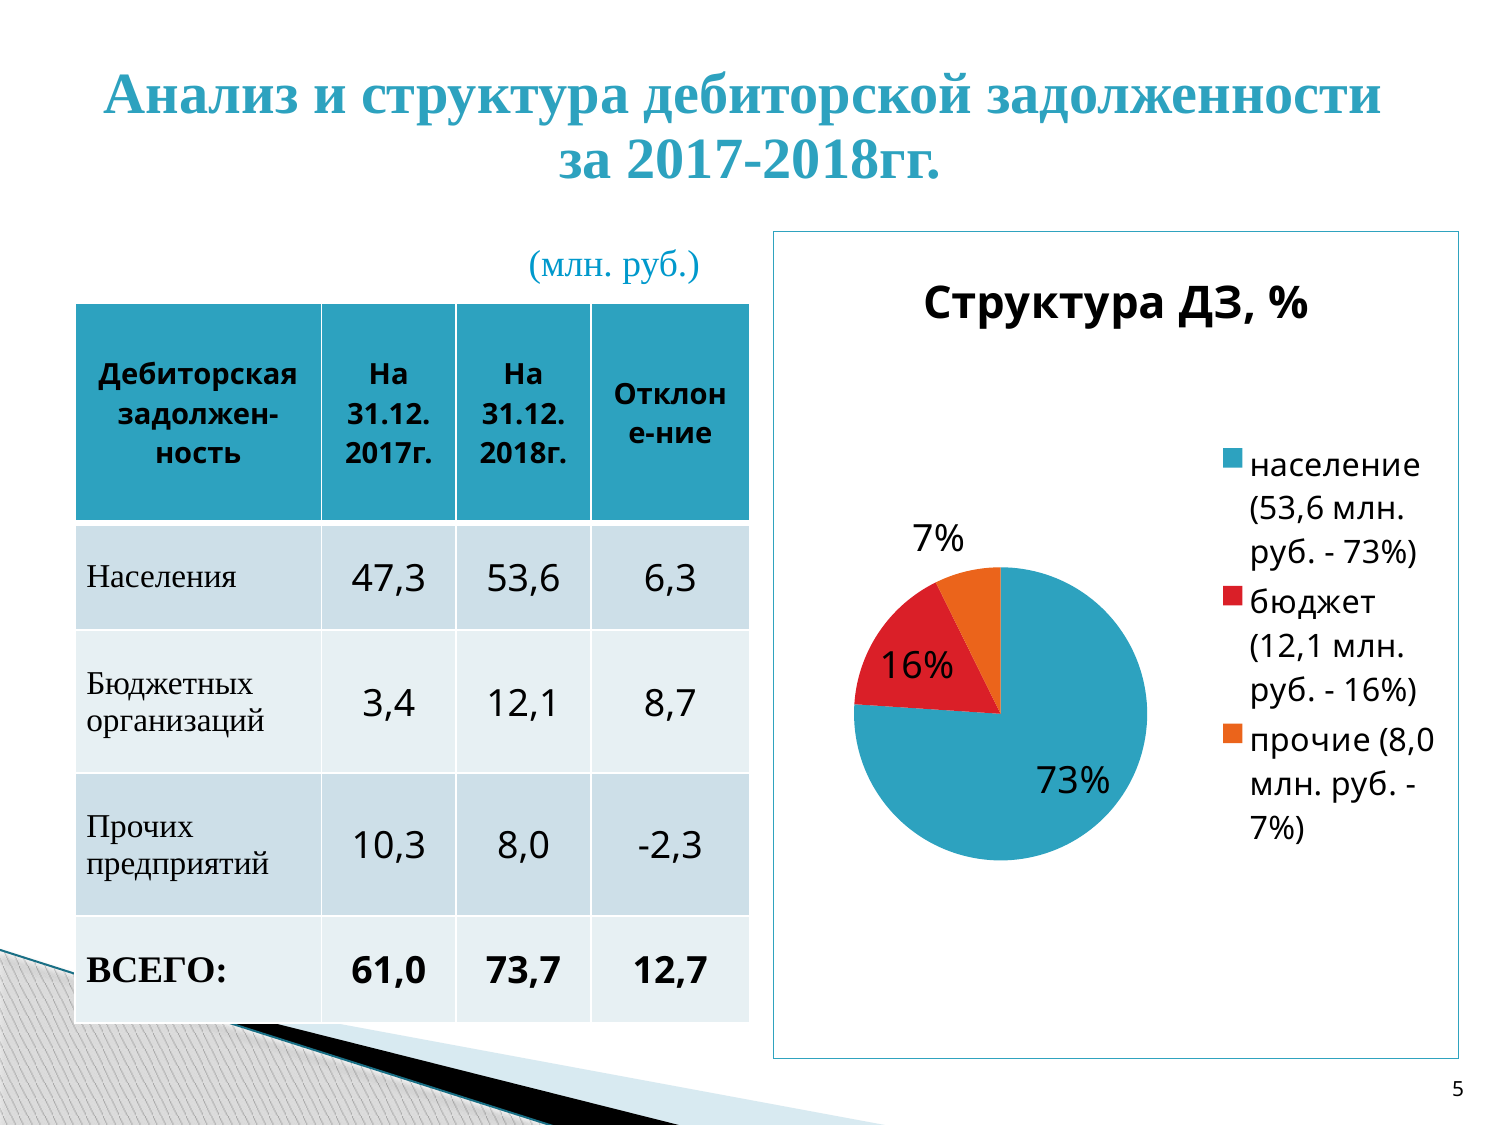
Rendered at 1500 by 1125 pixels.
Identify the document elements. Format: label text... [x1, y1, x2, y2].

table_cell 73,7 [457, 917, 590, 1022]
slide_number 5 [1418, 1051, 1479, 1112]
table_cell -2,3 [592, 774, 749, 915]
table_header На 31.12. 2018г. [457, 304, 590, 520]
table_cell Населения [76, 526, 321, 629]
table_cell 53,6 [457, 526, 590, 629]
table_header Дебиторская задолжен-ность [76, 304, 321, 520]
table_cell ВСЕГО: [76, 917, 321, 1022]
chart [773, 231, 1459, 1059]
text_box (млн. руб.) [513, 231, 773, 292]
table_cell 61,0 [322, 917, 455, 1022]
table_cell 10,3 [322, 774, 455, 915]
table_cell 8,0 [457, 774, 590, 915]
table_cell 12,1 [457, 631, 590, 772]
table_cell 8,7 [592, 631, 749, 772]
table_cell Прочих предприятий [76, 774, 321, 915]
table_header На 31.12. 2017г. [322, 304, 455, 520]
table_cell Бюджетных организаций [76, 631, 321, 772]
title Анализ и структура дебиторской задолженности за 2017-2018гг. [75, 45, 1425, 209]
table_cell 12,7 [592, 917, 749, 1022]
table_cell 6,3 [592, 526, 749, 629]
table_cell 47,3 [322, 526, 455, 629]
table_header Отклоне-ние [592, 304, 749, 520]
table_cell 3,4 [322, 631, 455, 772]
